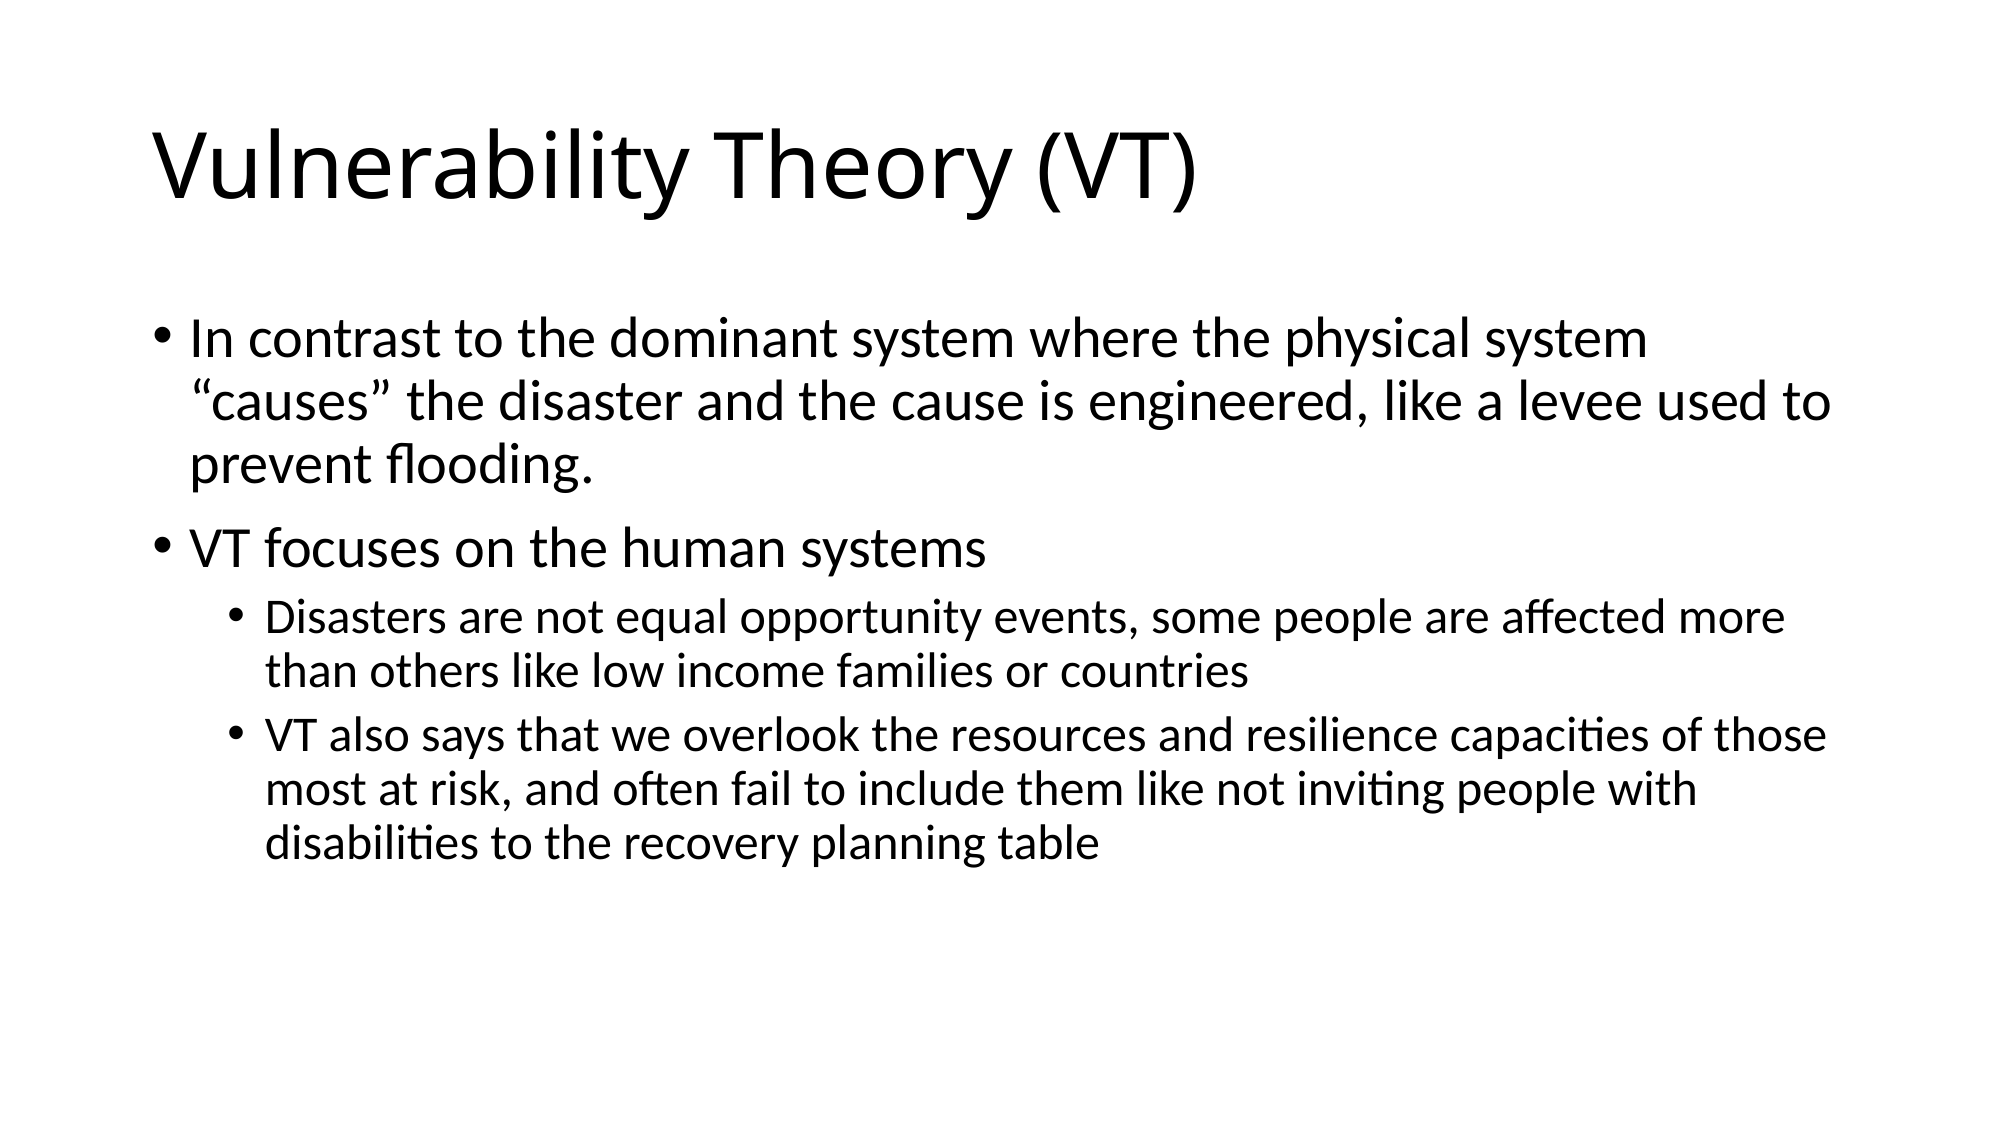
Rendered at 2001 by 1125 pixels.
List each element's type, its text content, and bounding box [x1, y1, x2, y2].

list In contrast to the dominant system where the physical system “causes” the disaster and the cause is engineered, like a levee used to prevent flooding. VT focuses on the human systems Disasters are not equal opportunity events, some people are affected more than others like low income families or countries VT also says that we overlook the resources and resilience capacities of those most at risk, and often fail to include them like not inviting people with disabilities to the recovery planning table [137, 299, 1863, 1014]
title Vulnerability Theory (VT) [137, 59, 1863, 278]
